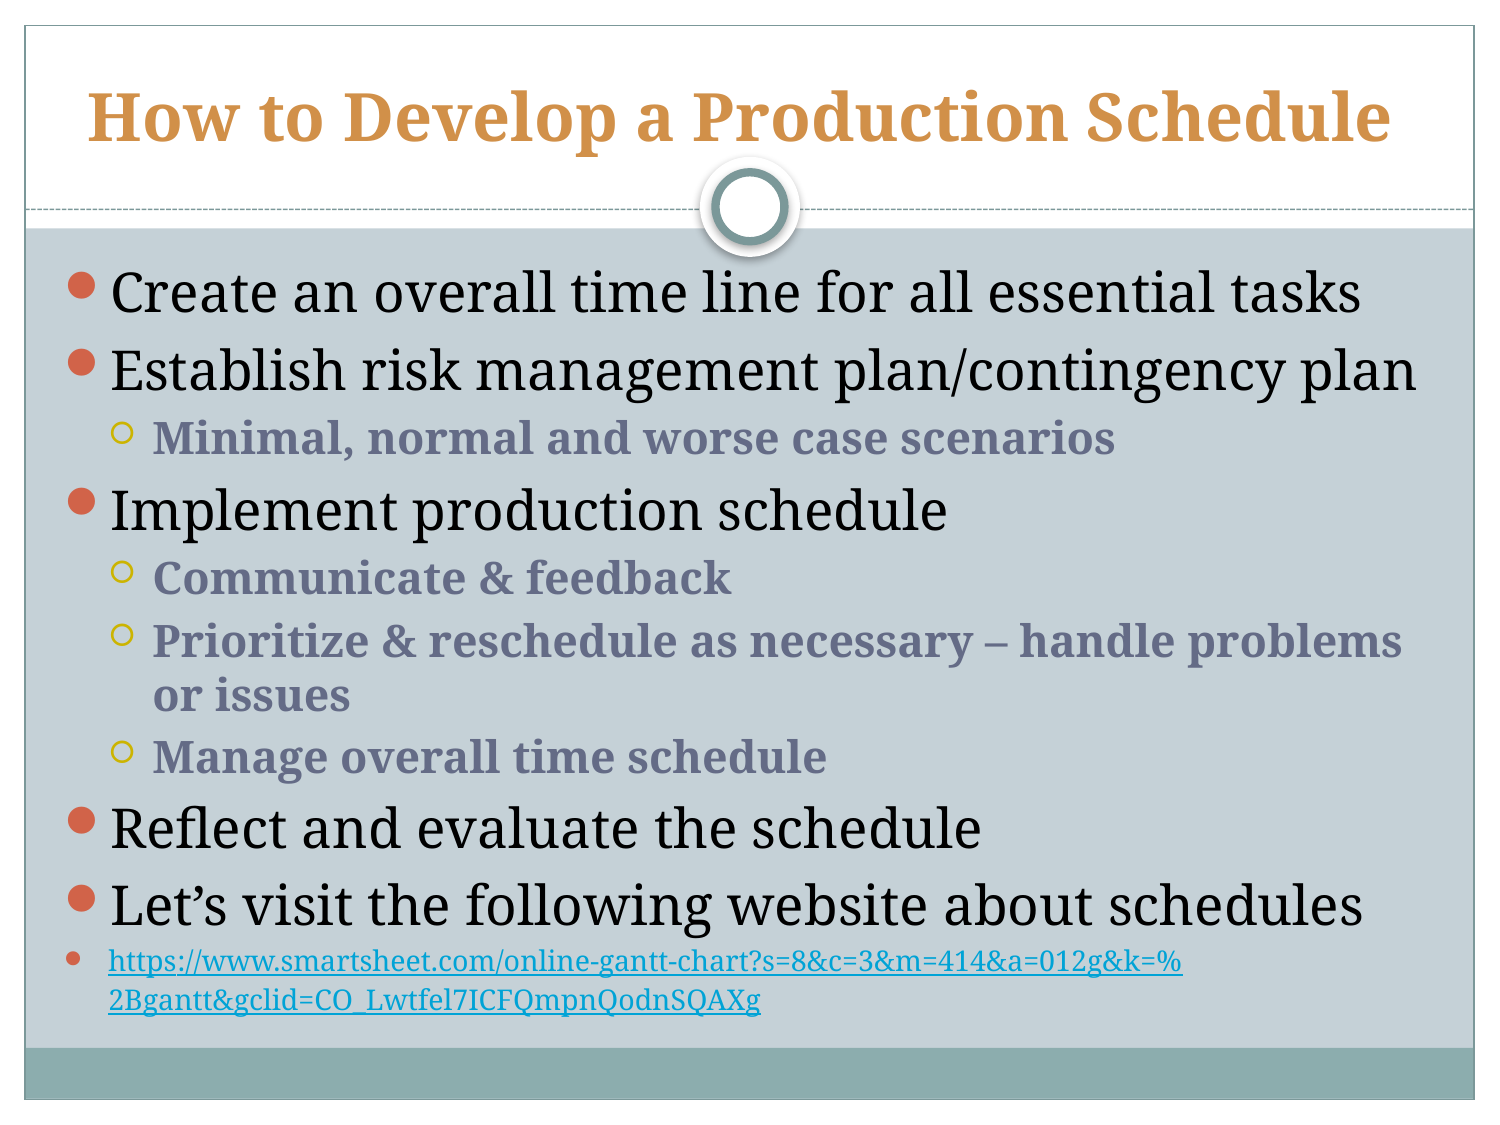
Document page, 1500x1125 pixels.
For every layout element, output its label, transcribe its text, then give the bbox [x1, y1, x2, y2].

title How to Develop a Production Schedule [49, 37, 1450, 162]
list Create an overall time line for all essential tasks Establish risk management plan/contingency plan Minimal, normal and worse case scenarios Implement production schedule Communicate & feedback Prioritize & reschedule as necessary – handle problems or issues Manage overall time schedule Reflect and evaluate the schedule Let’s visit the following website about schedules https://www.smartsheet.com/online-gantt-chart?s=8&c=3&m=414&a=012g&k=%2Bgantt&gclid=CO_Lwtfel7ICFQmpnQodnSQAXg [49, 250, 1445, 1038]
